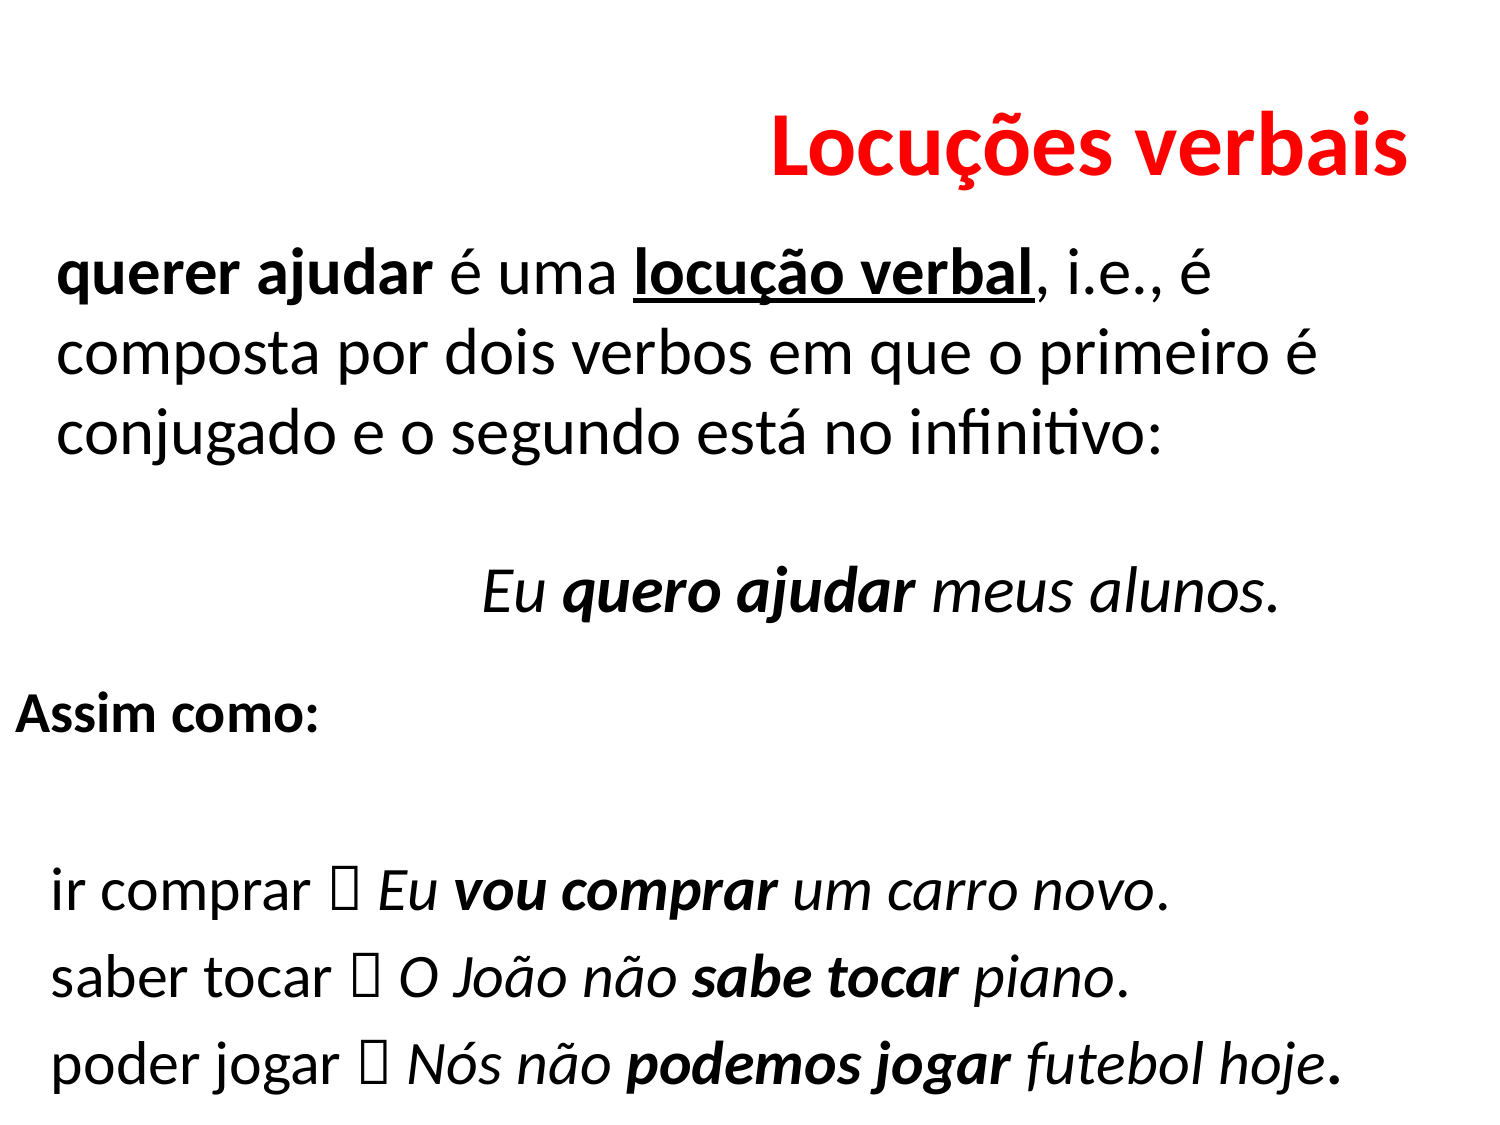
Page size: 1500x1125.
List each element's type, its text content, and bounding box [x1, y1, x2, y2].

text_box Assim como: [0, 666, 408, 752]
text_box ir comprar  Eu vou comprar um carro novo. saber tocar  O João não sabe tocar piano. poder jogar  Nós não podemos jogar futebol hoje. [35, 841, 1459, 1106]
list querer ajudar é uma locução verbal, i.e., é composta por dois verbos em que o primeiro é conjugado e o segundo está no infinitivo: [41, 219, 1425, 492]
text_box Eu quero ajudar meus alunos. [466, 538, 1329, 634]
title Locuções verbais [75, 45, 1425, 219]
